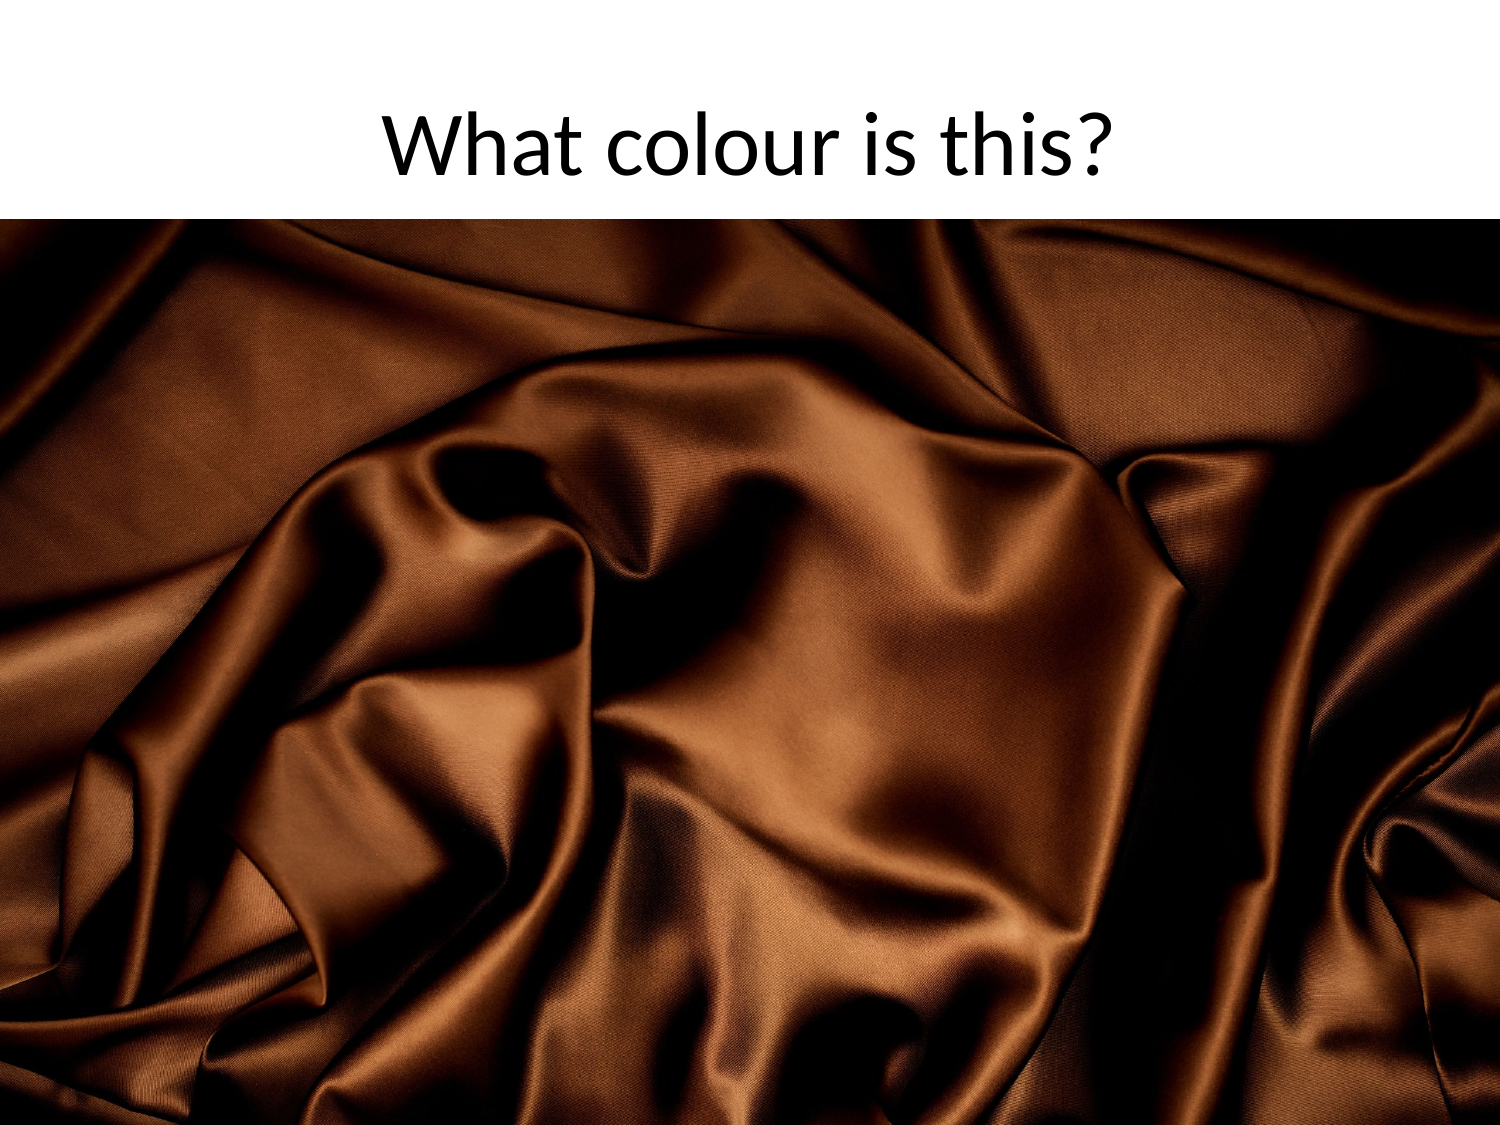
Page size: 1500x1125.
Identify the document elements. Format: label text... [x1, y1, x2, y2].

title What colour is this? [75, 45, 1425, 218]
picture [0, 219, 1500, 1125]
